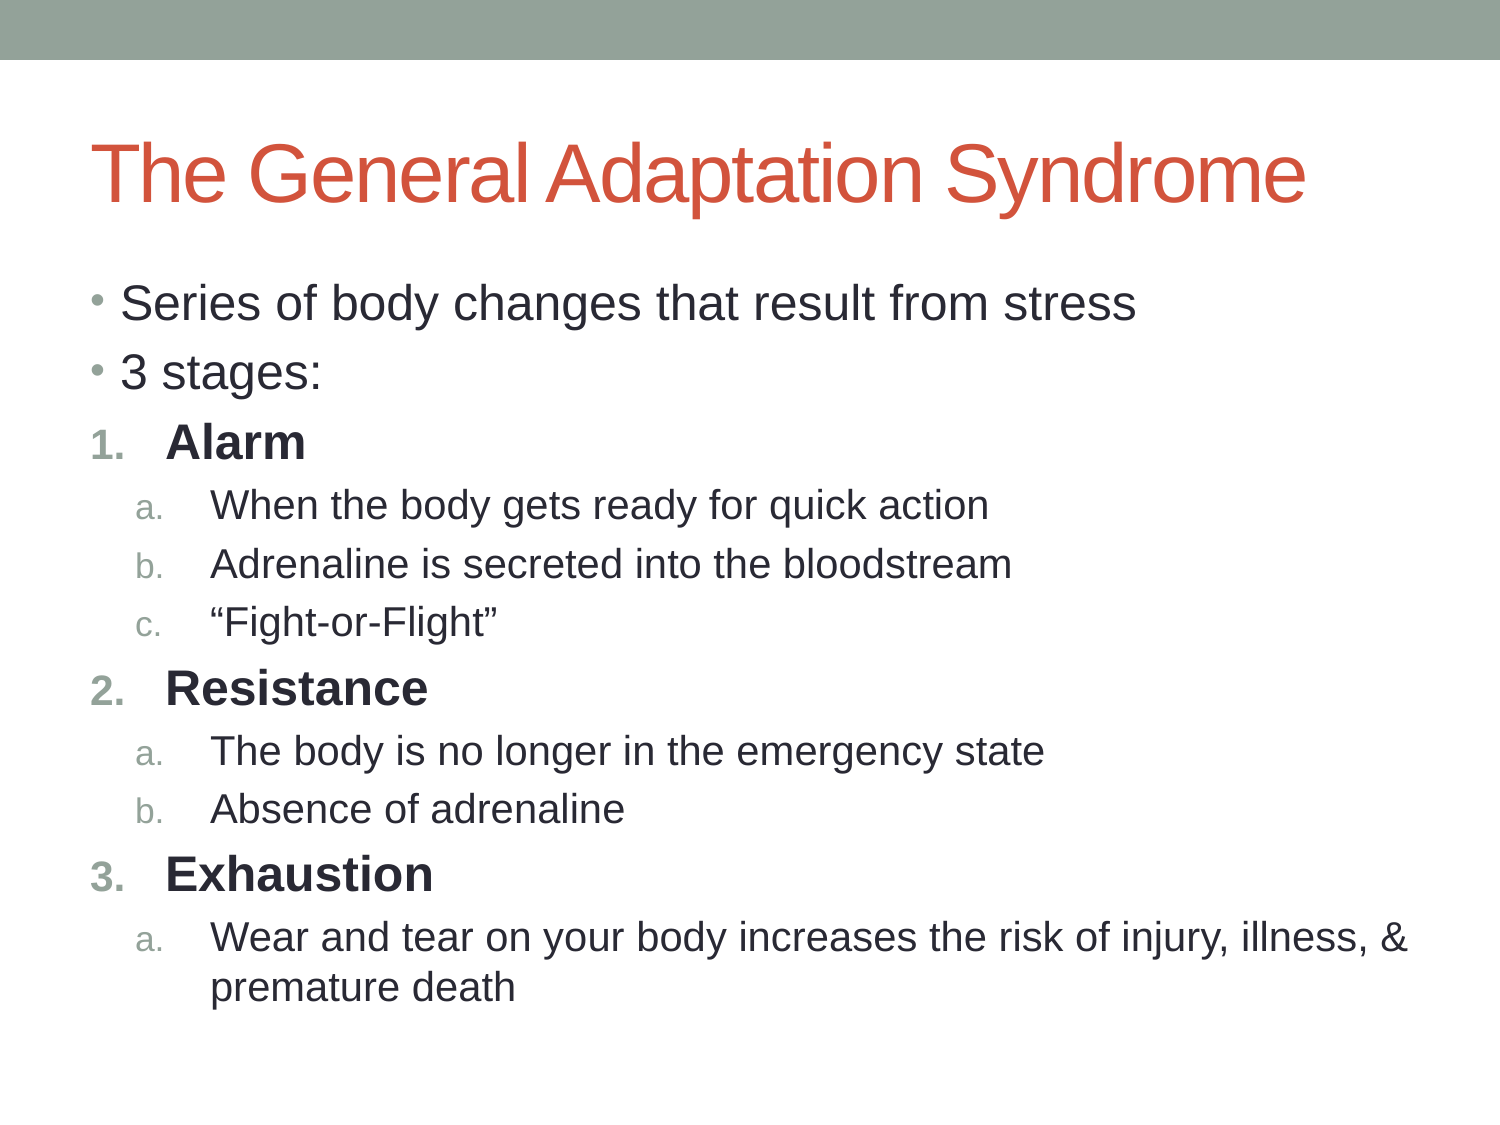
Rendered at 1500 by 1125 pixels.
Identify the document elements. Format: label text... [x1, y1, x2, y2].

title The General Adaptation Syndrome [75, 87, 1425, 250]
list Series of body changes that result from stress 3 stages: Alarm When the body gets ready for quick action Adrenaline is secreted into the bloodstream “Fight-or-Flight” Resistance The body is no longer in the emergency state Absence of adrenaline Exhaustion Wear and tear on your body increases the risk of injury, illness, & premature death [75, 262, 1425, 1063]
